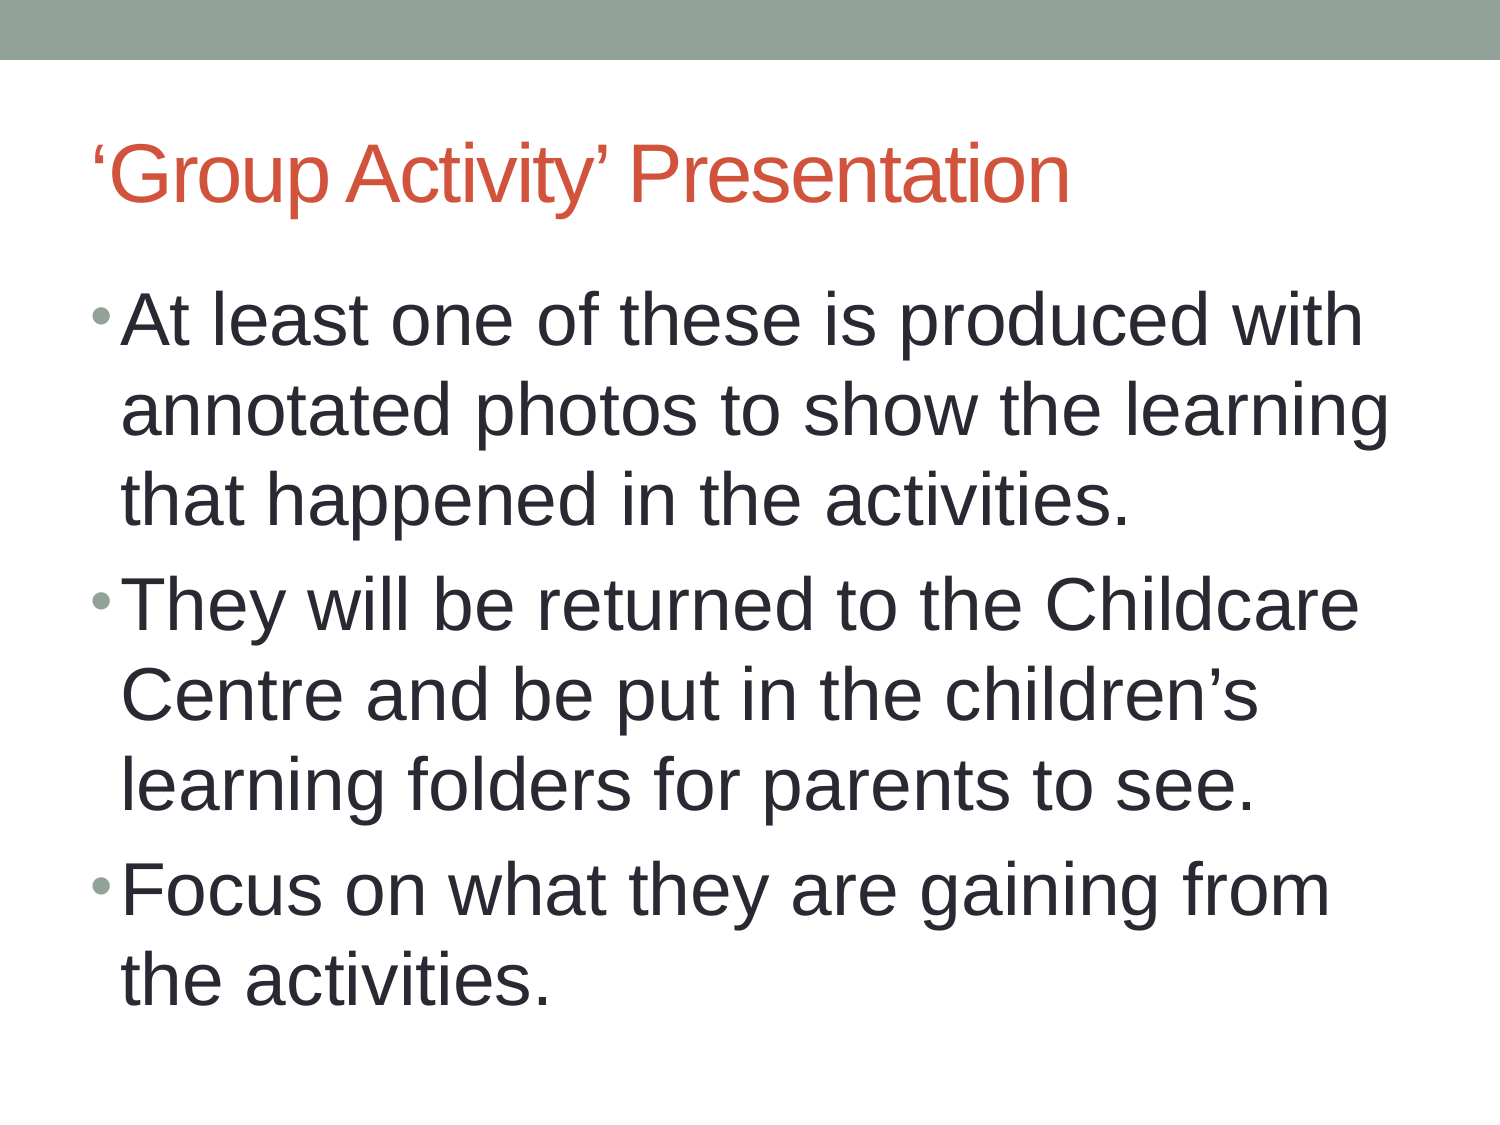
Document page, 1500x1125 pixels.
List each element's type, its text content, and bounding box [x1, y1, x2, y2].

title ‘Group Activity’ Presentation [75, 87, 1425, 250]
list At least one of these is produced with annotated photos to show the learning that happened in the activities. They will be returned to the Childcare Centre and be put in the children’s learning folders for parents to see. Focus on what they are gaining from the activities. [75, 262, 1425, 1063]
